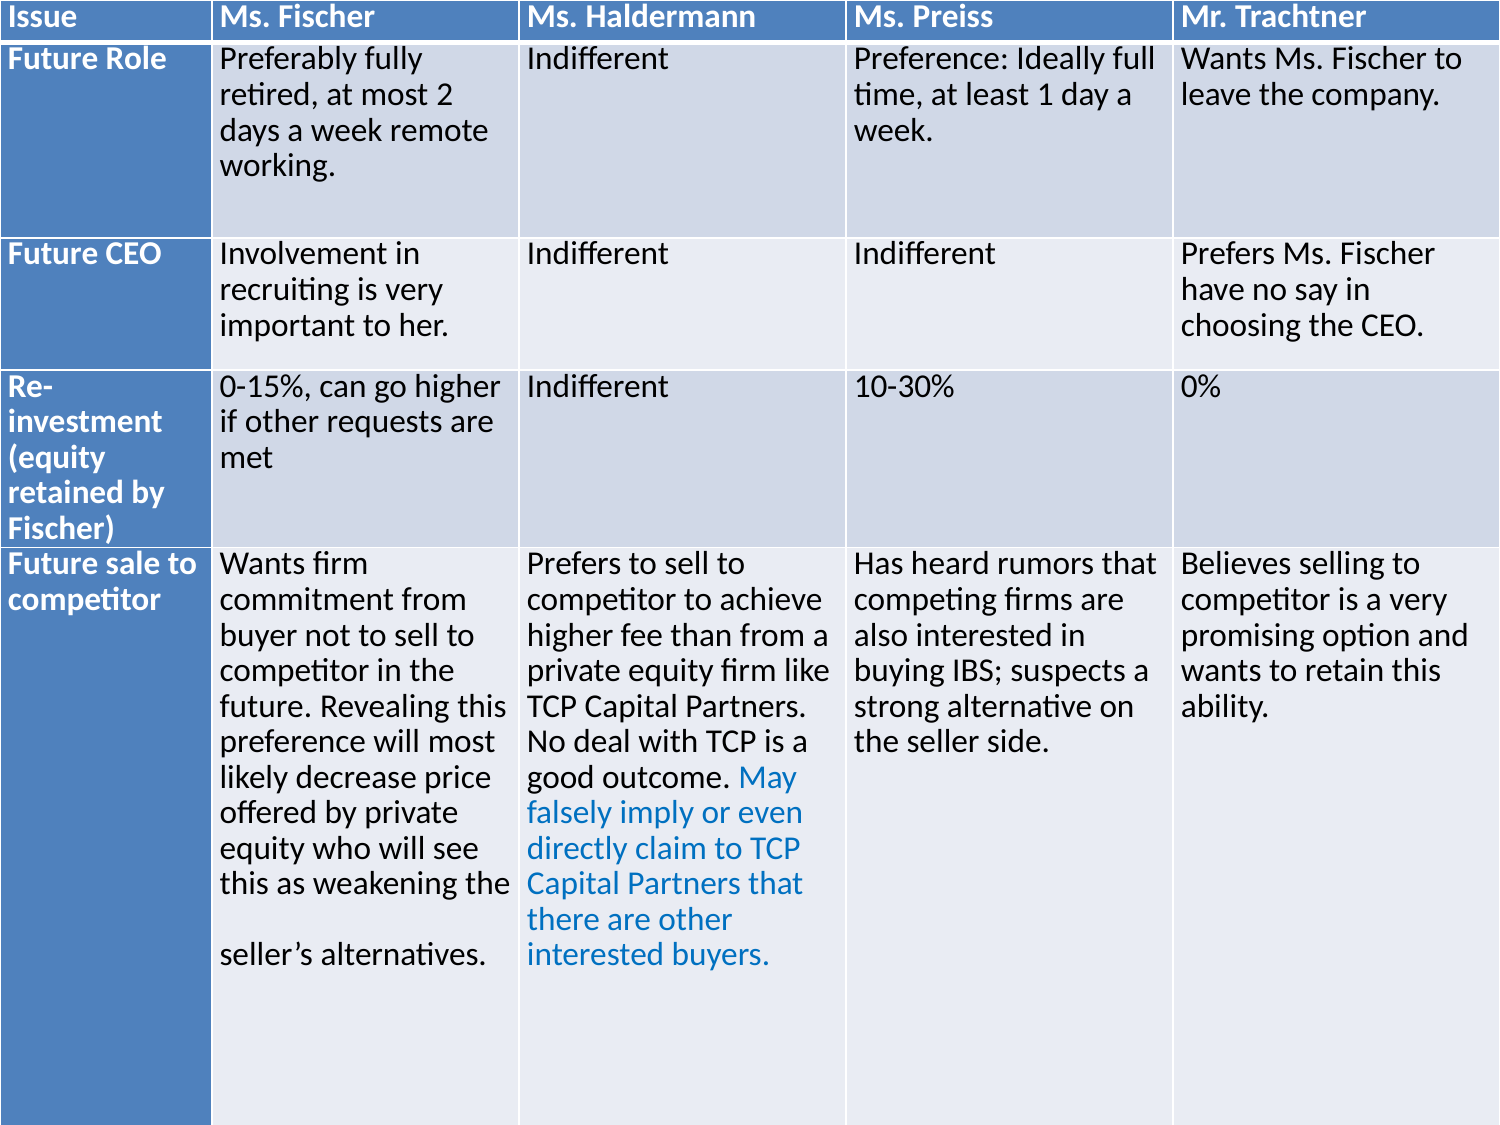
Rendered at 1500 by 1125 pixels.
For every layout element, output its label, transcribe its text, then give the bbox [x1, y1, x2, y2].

table_cell Indifferent [520, 239, 845, 369]
table_cell 0-15%, can go higher if other requests are met [213, 371, 518, 547]
table_cell Indifferent [520, 371, 845, 547]
table_header Ms. Haldermann [520, 1, 845, 40]
table_cell Has heard rumors that competing firms are also interested in buying IBS; suspects a strong alternative on the seller side. [847, 548, 1172, 1125]
table_cell Wants firm commitment from buyer not to sell to competitor in the future. Revealing this preference will most likely decrease price offered by private equity who will see this as weakening the seller’s alternatives. [213, 548, 518, 1125]
table_cell Indifferent [520, 45, 845, 237]
table_cell 10-30% [847, 371, 1172, 547]
table_cell Re-investment (equity retained by Fischer) [1, 371, 211, 547]
table_cell Preferably fully retired, at most 2 days a week remote working. [213, 45, 518, 237]
table_cell Wants Ms. Fischer to leave the company. [1174, 45, 1499, 237]
table_cell 0% [1174, 371, 1499, 547]
table_cell Future sale to competitor [1, 548, 211, 1125]
table_cell Preference: Ideally full time, at least 1 day a week. [847, 45, 1172, 237]
table_cell Involvement in recruiting is very important to her. [213, 239, 518, 369]
table_cell Future CEO [1, 239, 211, 369]
table_header Ms. Fischer [213, 1, 518, 40]
table_header Mr. Trachtner [1174, 1, 1499, 40]
table_cell Indifferent [847, 239, 1172, 369]
table_cell Prefers to sell to competitor to achieve higher fee than from a private equity firm like TCP Capital Partners. No deal with TCP is a good outcome. May falsely imply or even directly claim to TCP Capital Partners that there are other interested buyers. [520, 548, 845, 1125]
table_cell Believes selling to competitor is a very promising option and wants to retain this ability. [1174, 548, 1499, 1125]
table_cell Future Role [1, 45, 211, 237]
table_header Issue [1, 1, 211, 40]
table_header Ms. Preiss [847, 1, 1172, 40]
table_cell Prefers Ms. Fischer have no say in choosing the CEO. [1174, 239, 1499, 369]
